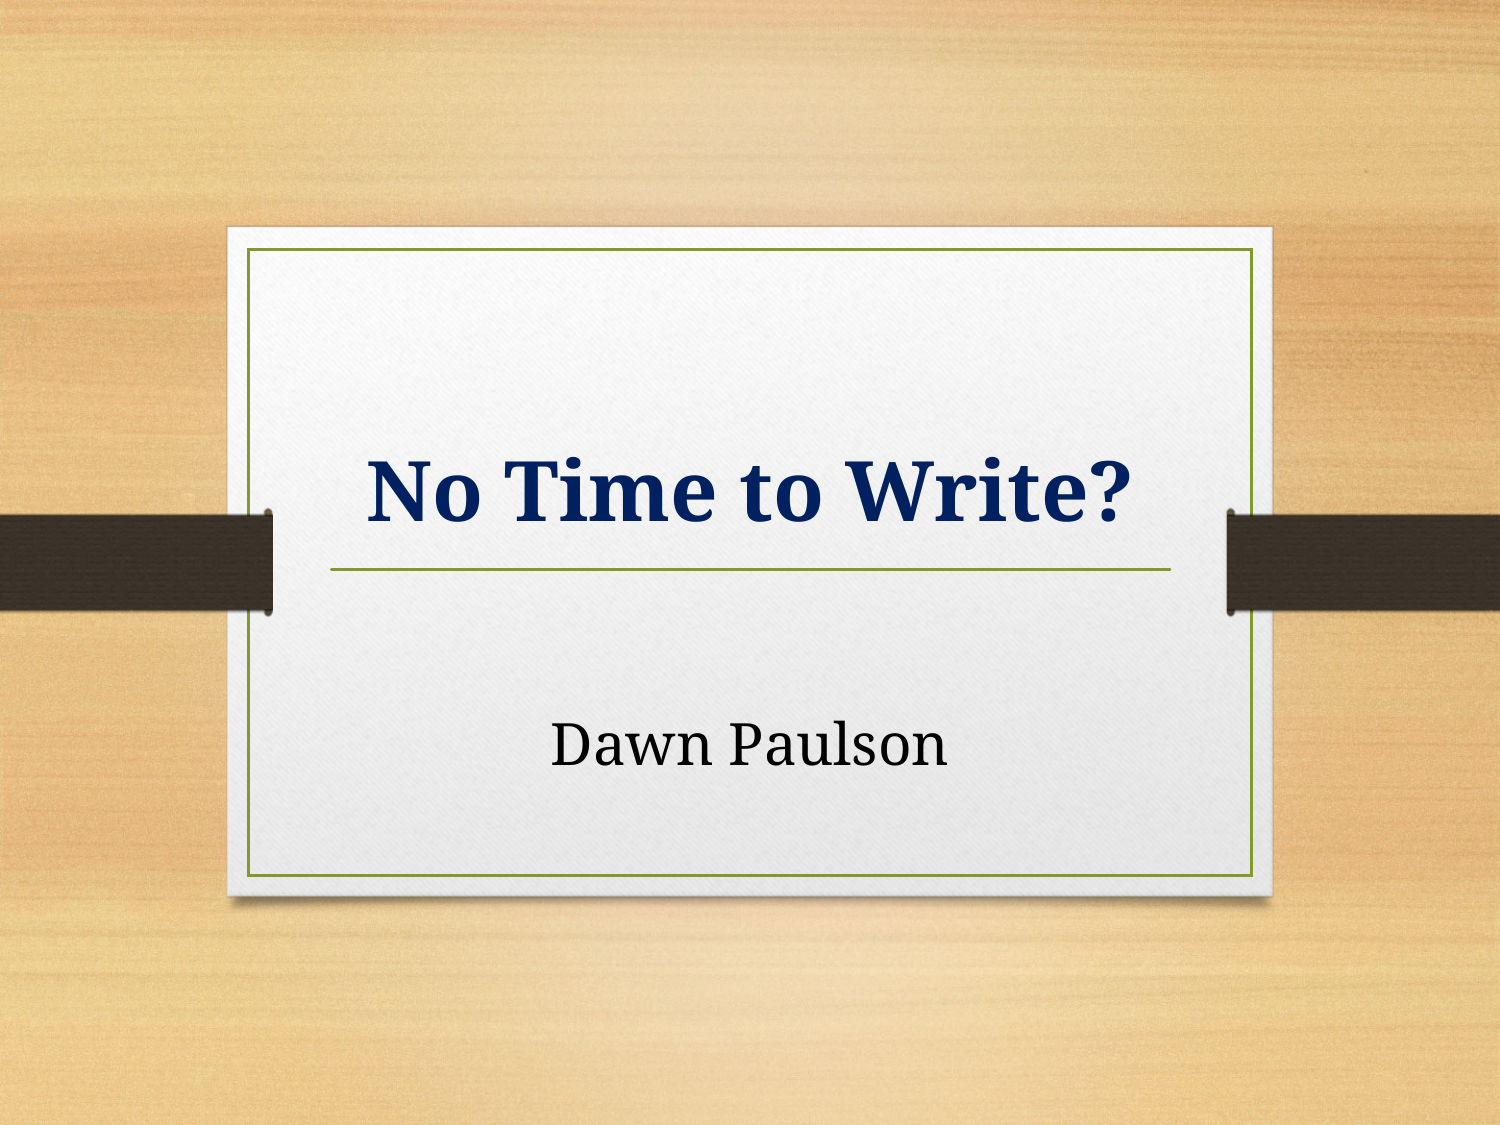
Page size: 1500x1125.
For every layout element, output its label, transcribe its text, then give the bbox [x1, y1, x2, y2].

title No Time to Write? [315, 297, 1187, 546]
subtitle Dawn Paulson [300, 699, 1200, 800]
picture [0, 0, 1500, 1125]
